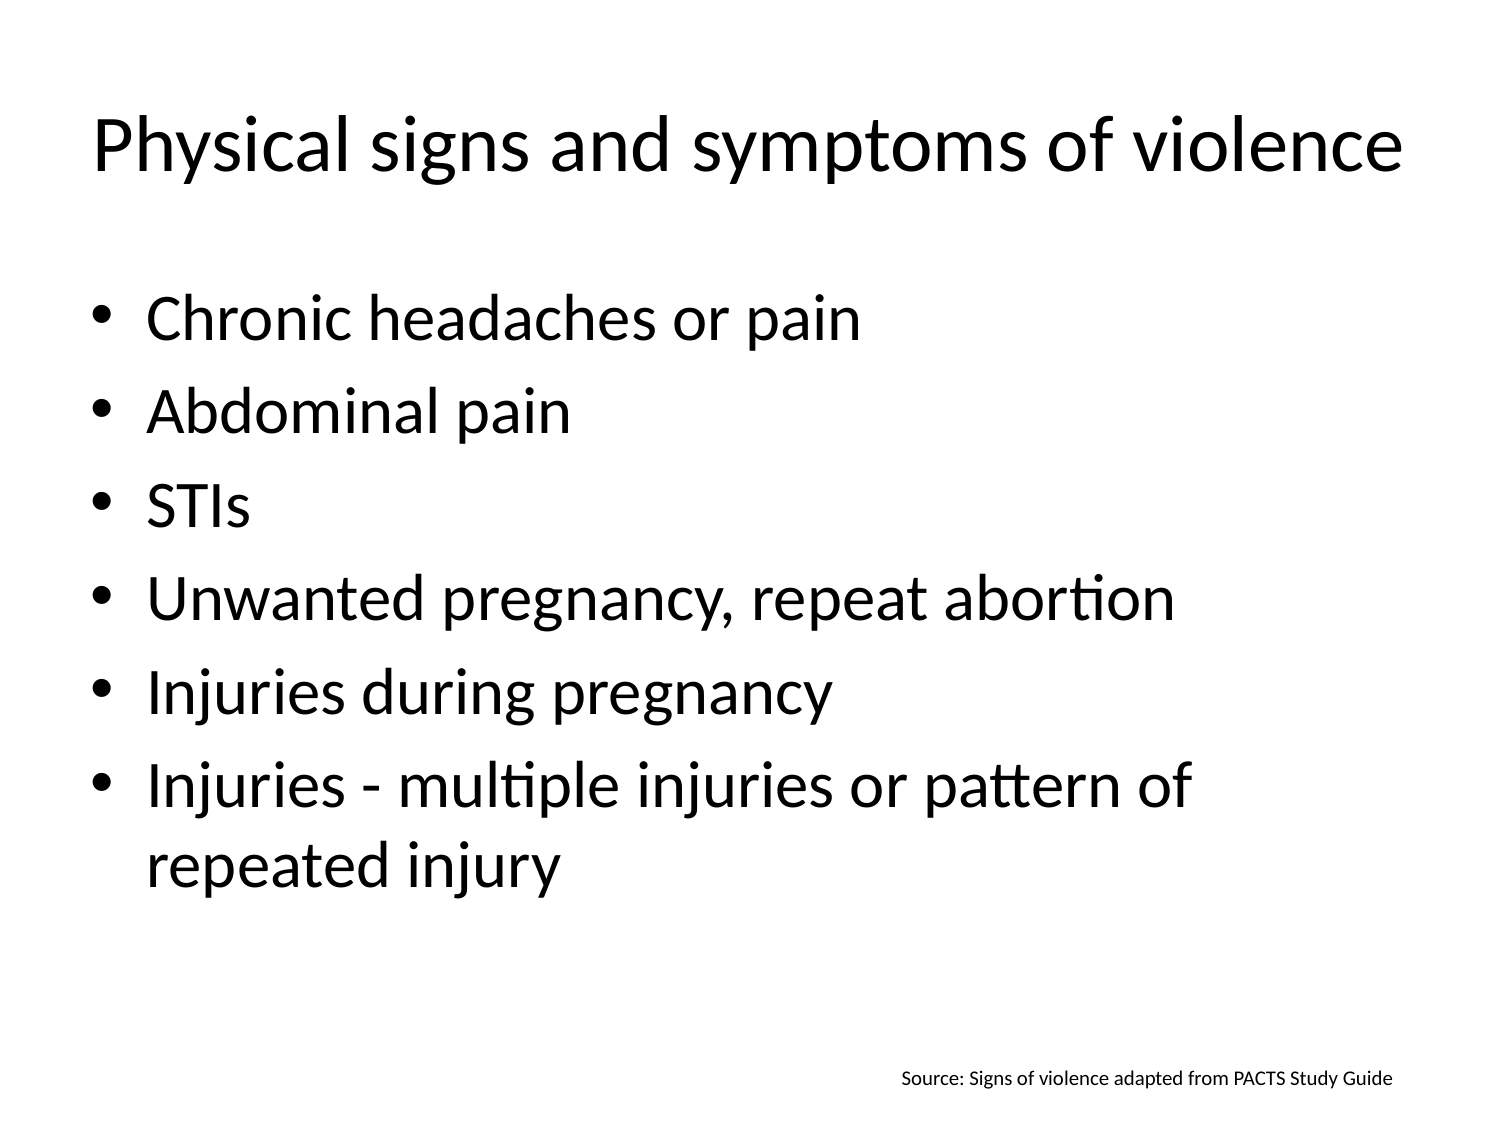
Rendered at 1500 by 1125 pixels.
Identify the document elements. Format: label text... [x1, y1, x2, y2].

list Chronic headaches or pain Abdominal pain STIs Unwanted pregnancy, repeat abortion Injuries during pregnancy Injuries - multiple injuries or pattern of repeated injury [75, 266, 1425, 1077]
title Physical signs and symptoms of violence [75, 45, 1425, 233]
text_box Source: Signs of violence adapted from PACTS Study Guide [886, 1057, 1425, 1097]
